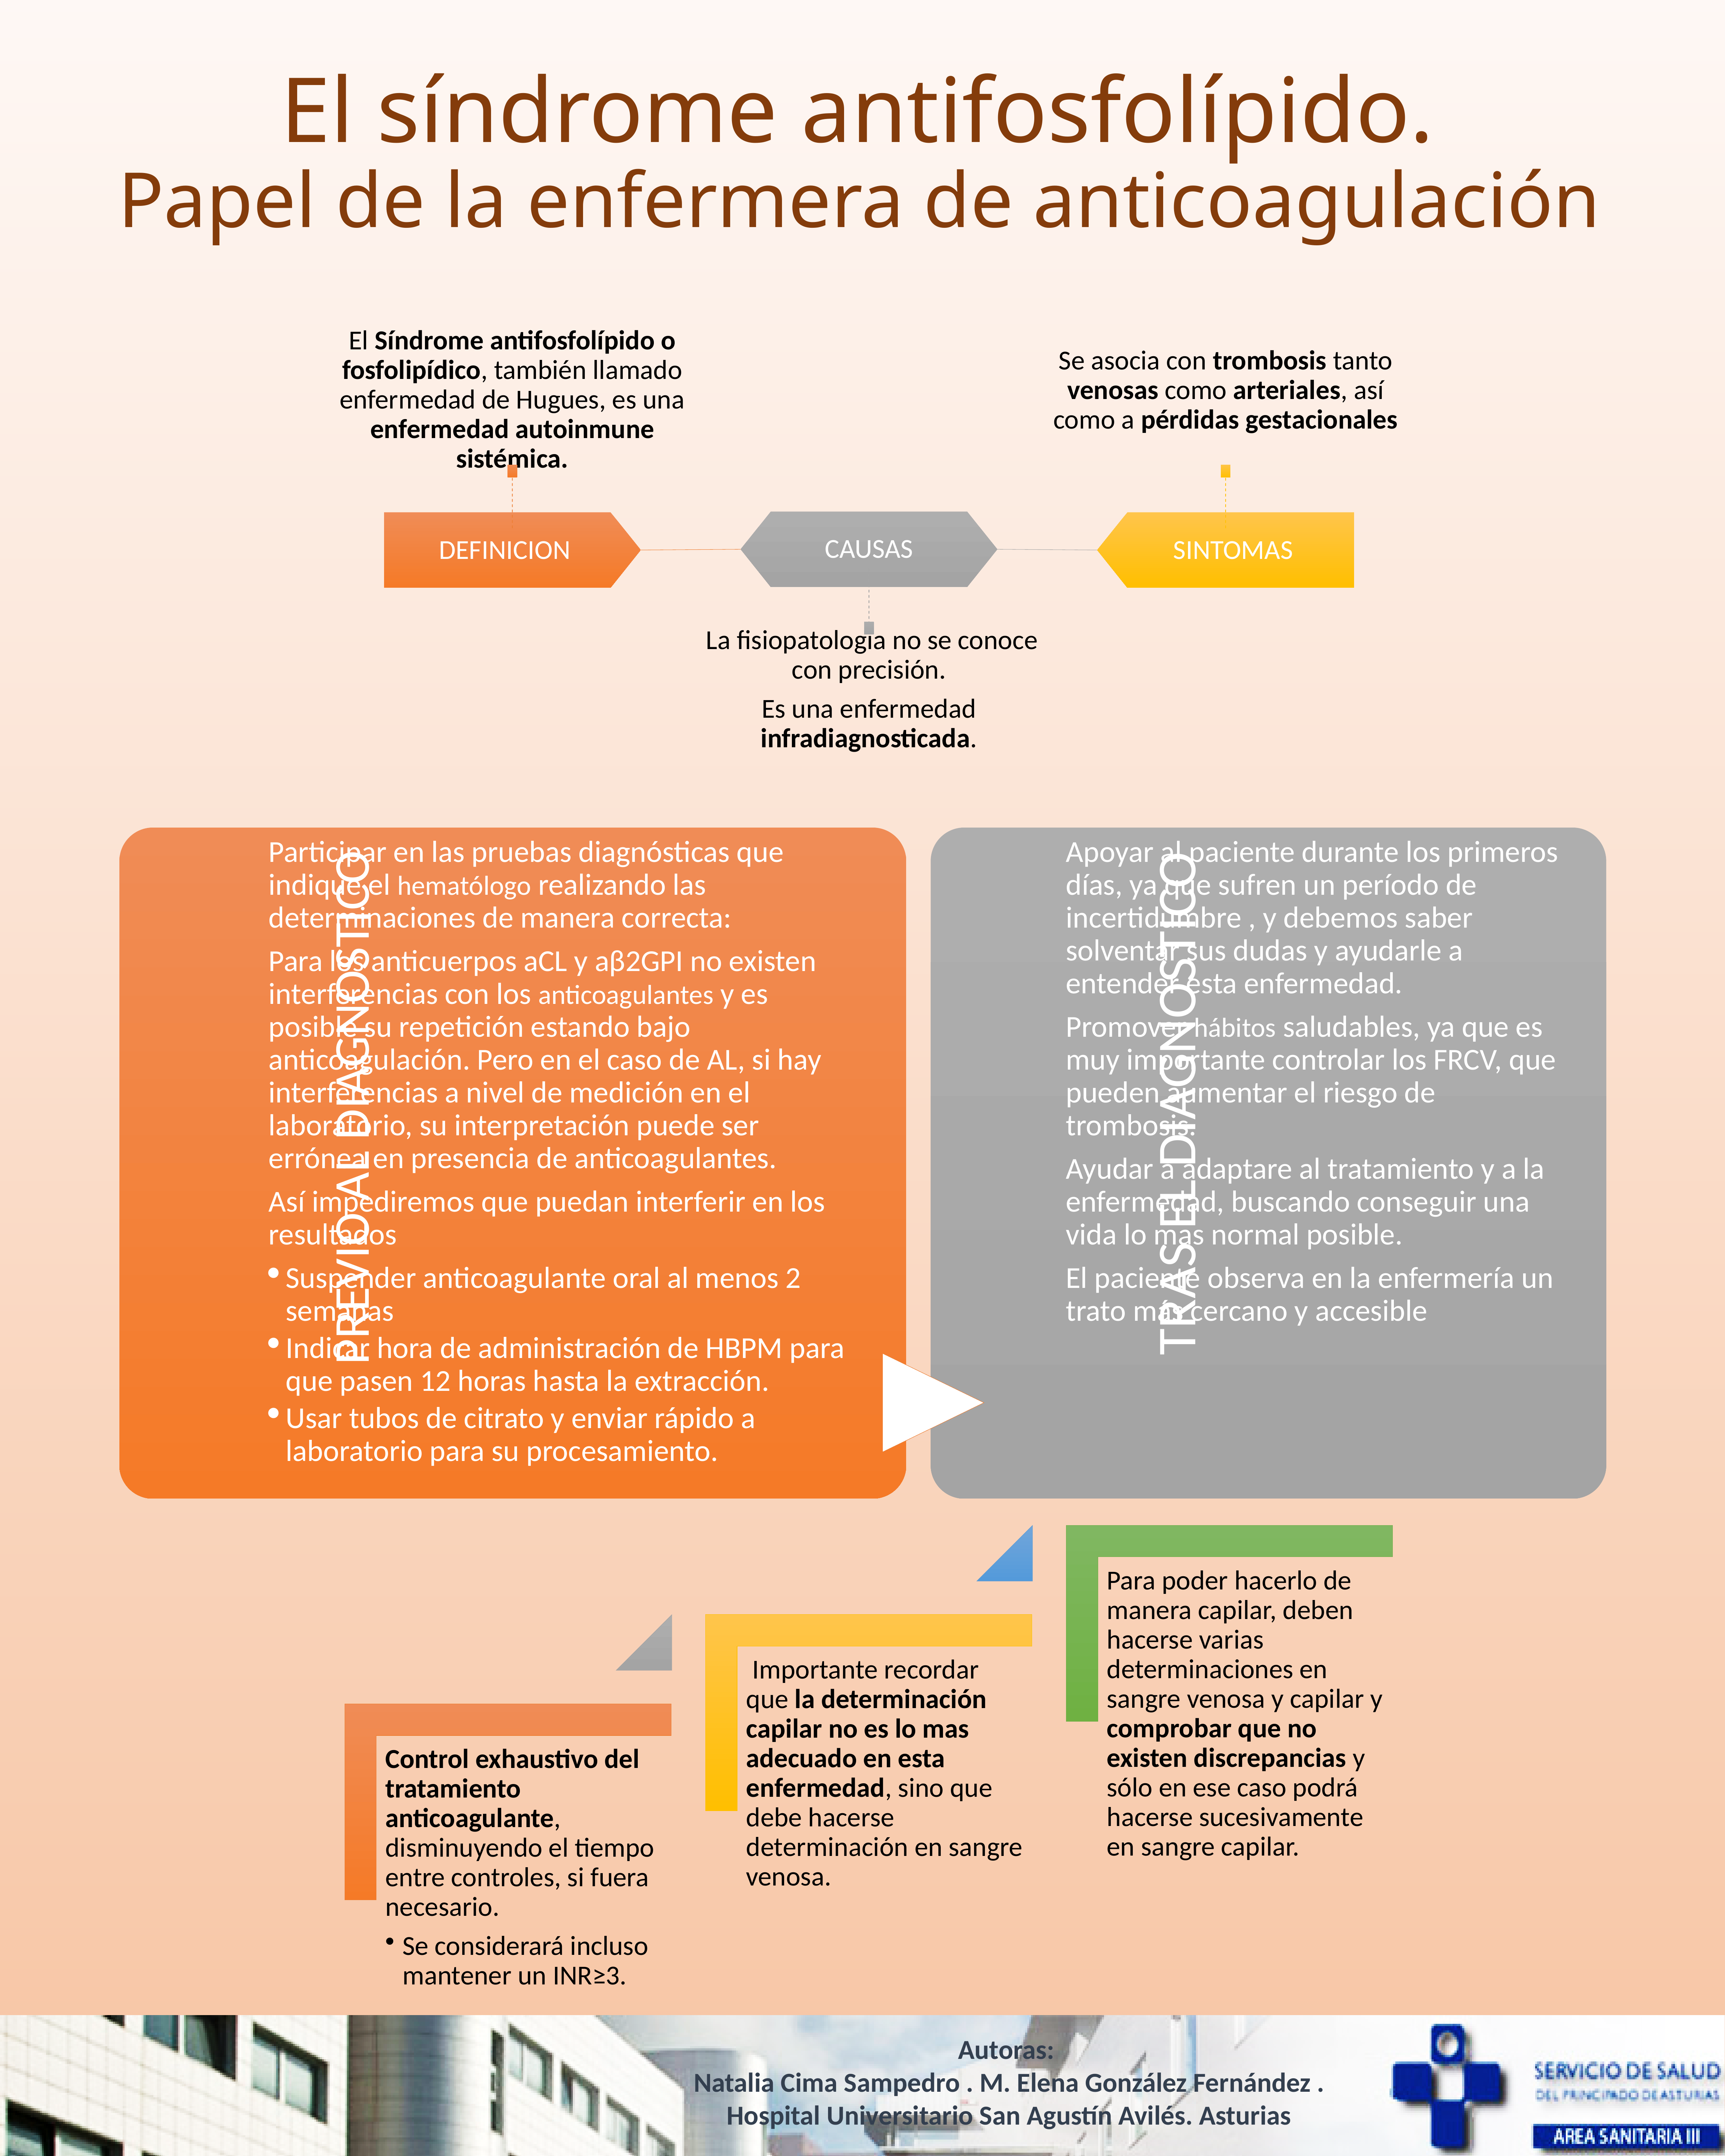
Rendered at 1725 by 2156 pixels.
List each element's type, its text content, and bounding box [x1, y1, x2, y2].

title El síndrome antifosfolípido. Papel de la enfermera de anticoagulación [34, 26, 1703, 283]
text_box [334, 323, 1404, 787]
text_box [66, 1525, 1672, 1995]
picture [0, 2015, 1725, 2156]
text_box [118, 827, 1606, 1499]
